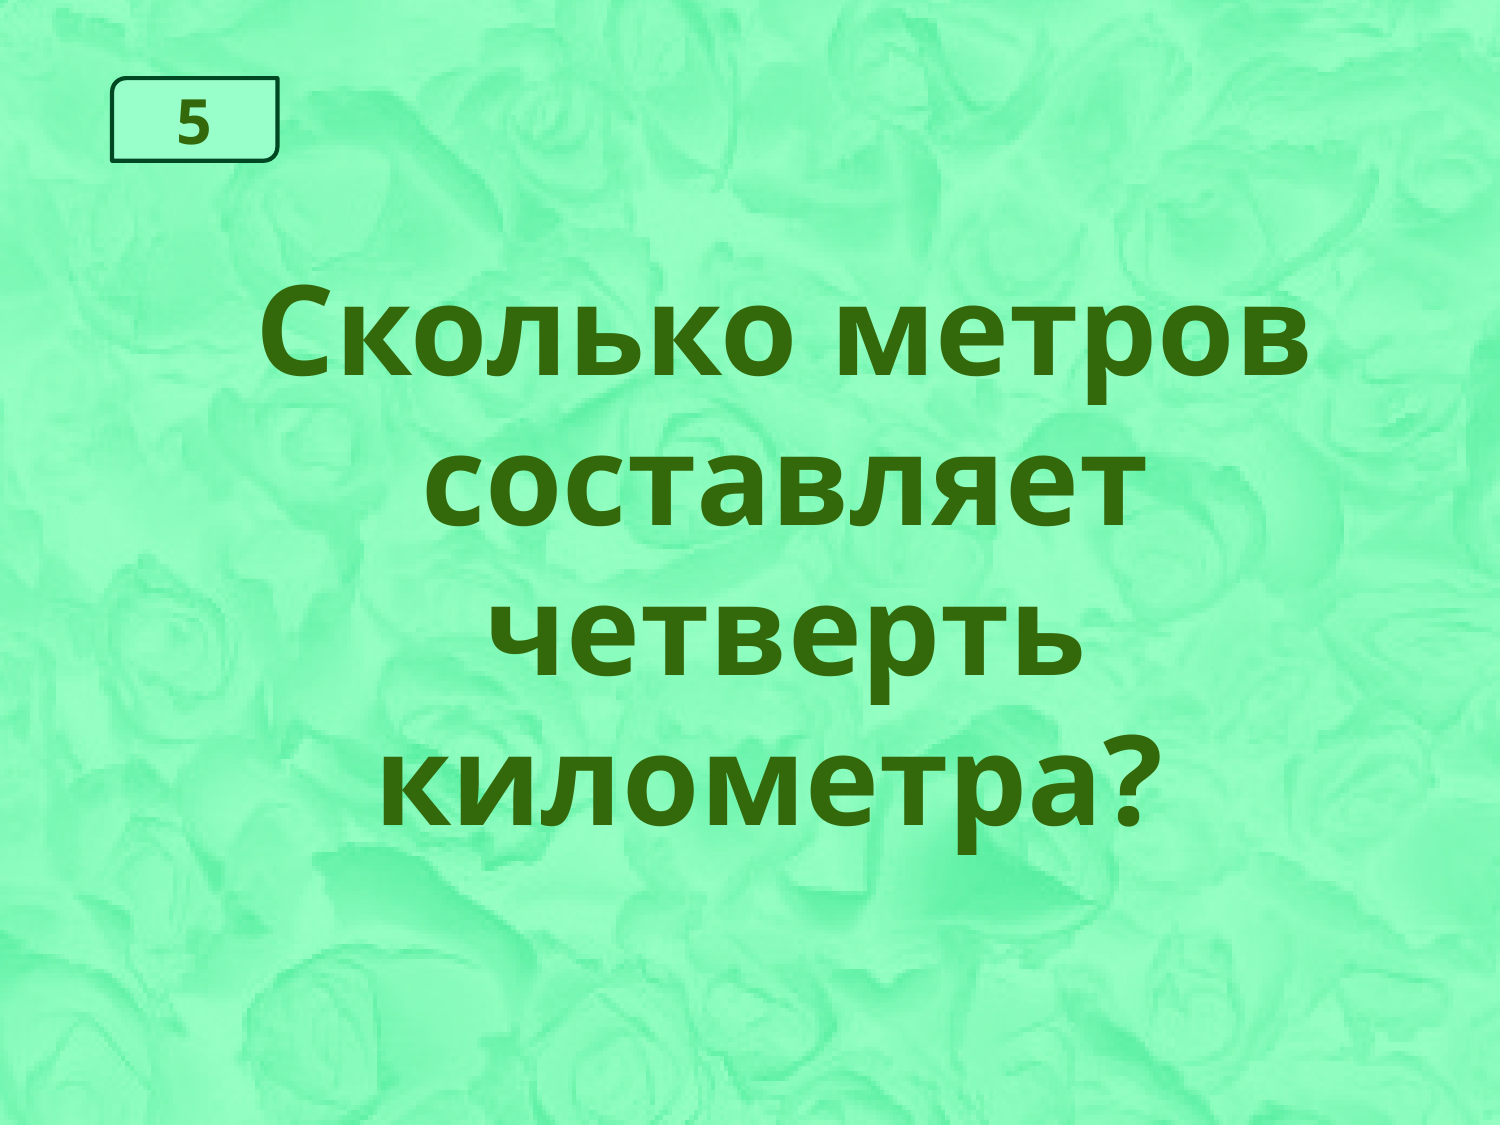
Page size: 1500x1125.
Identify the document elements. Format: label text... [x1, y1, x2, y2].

text_box 5 [109, 76, 280, 163]
text_box Сколько метров составляет четверть километра? [123, 243, 1447, 859]
